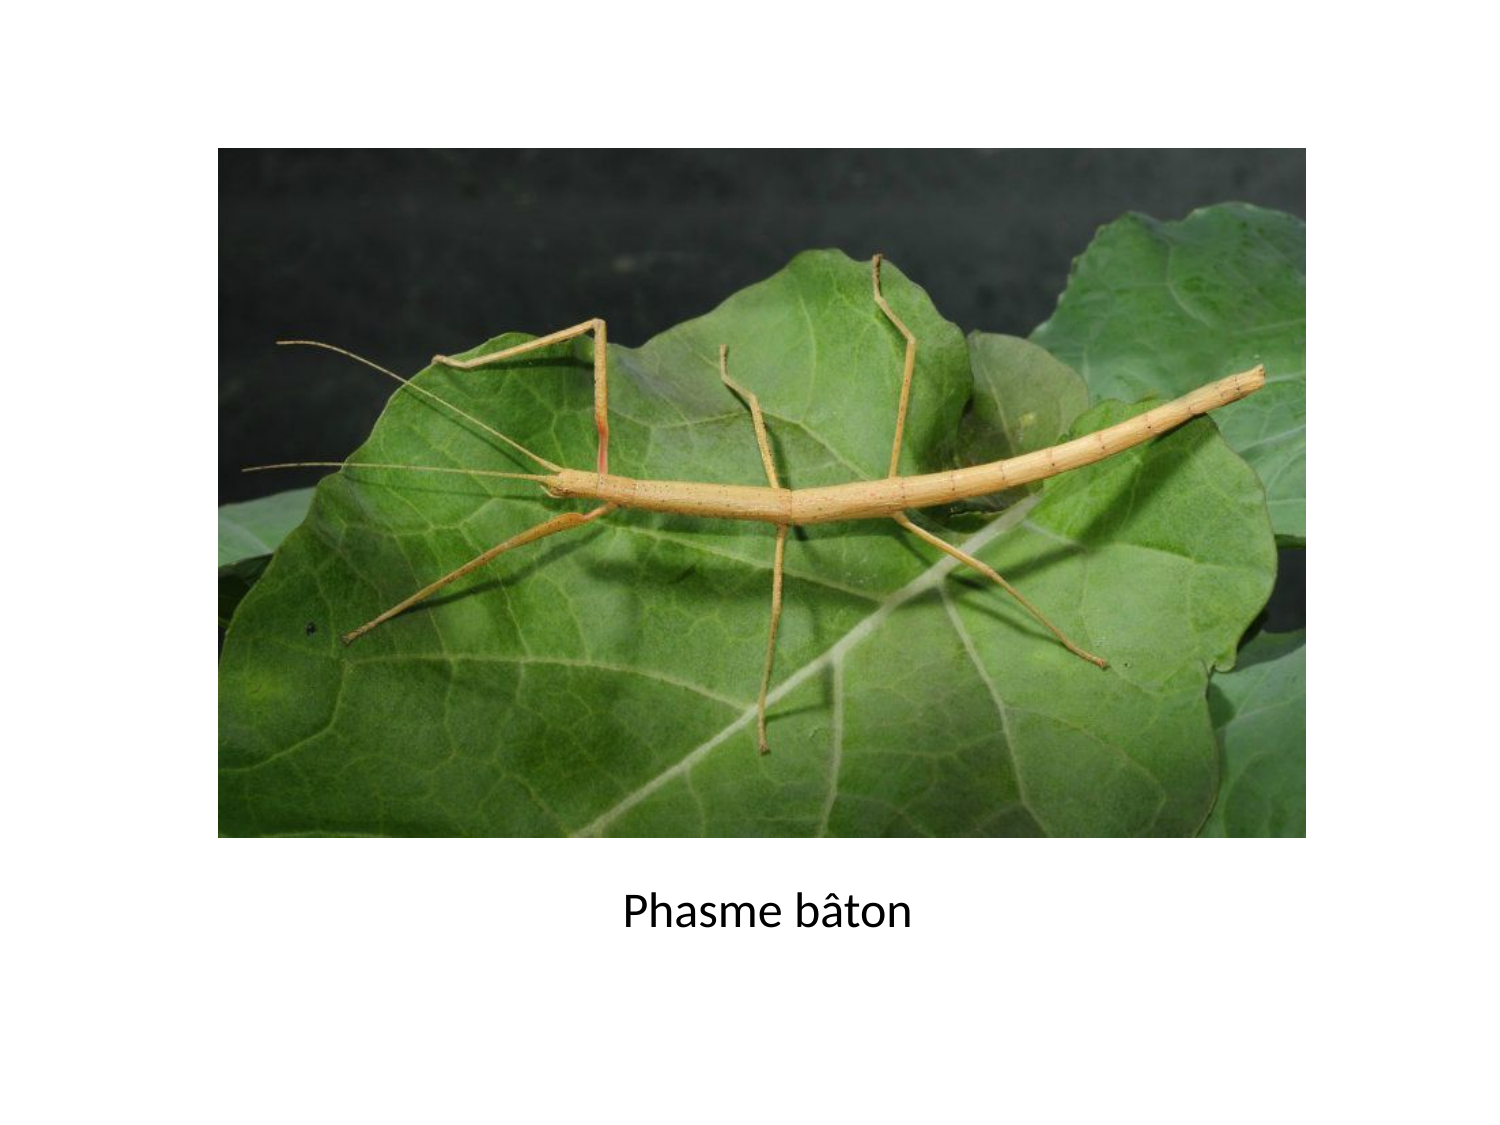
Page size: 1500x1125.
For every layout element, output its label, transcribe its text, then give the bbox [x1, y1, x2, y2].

text_box Phasme bâton [230, 869, 1306, 945]
picture [218, 148, 1307, 839]
